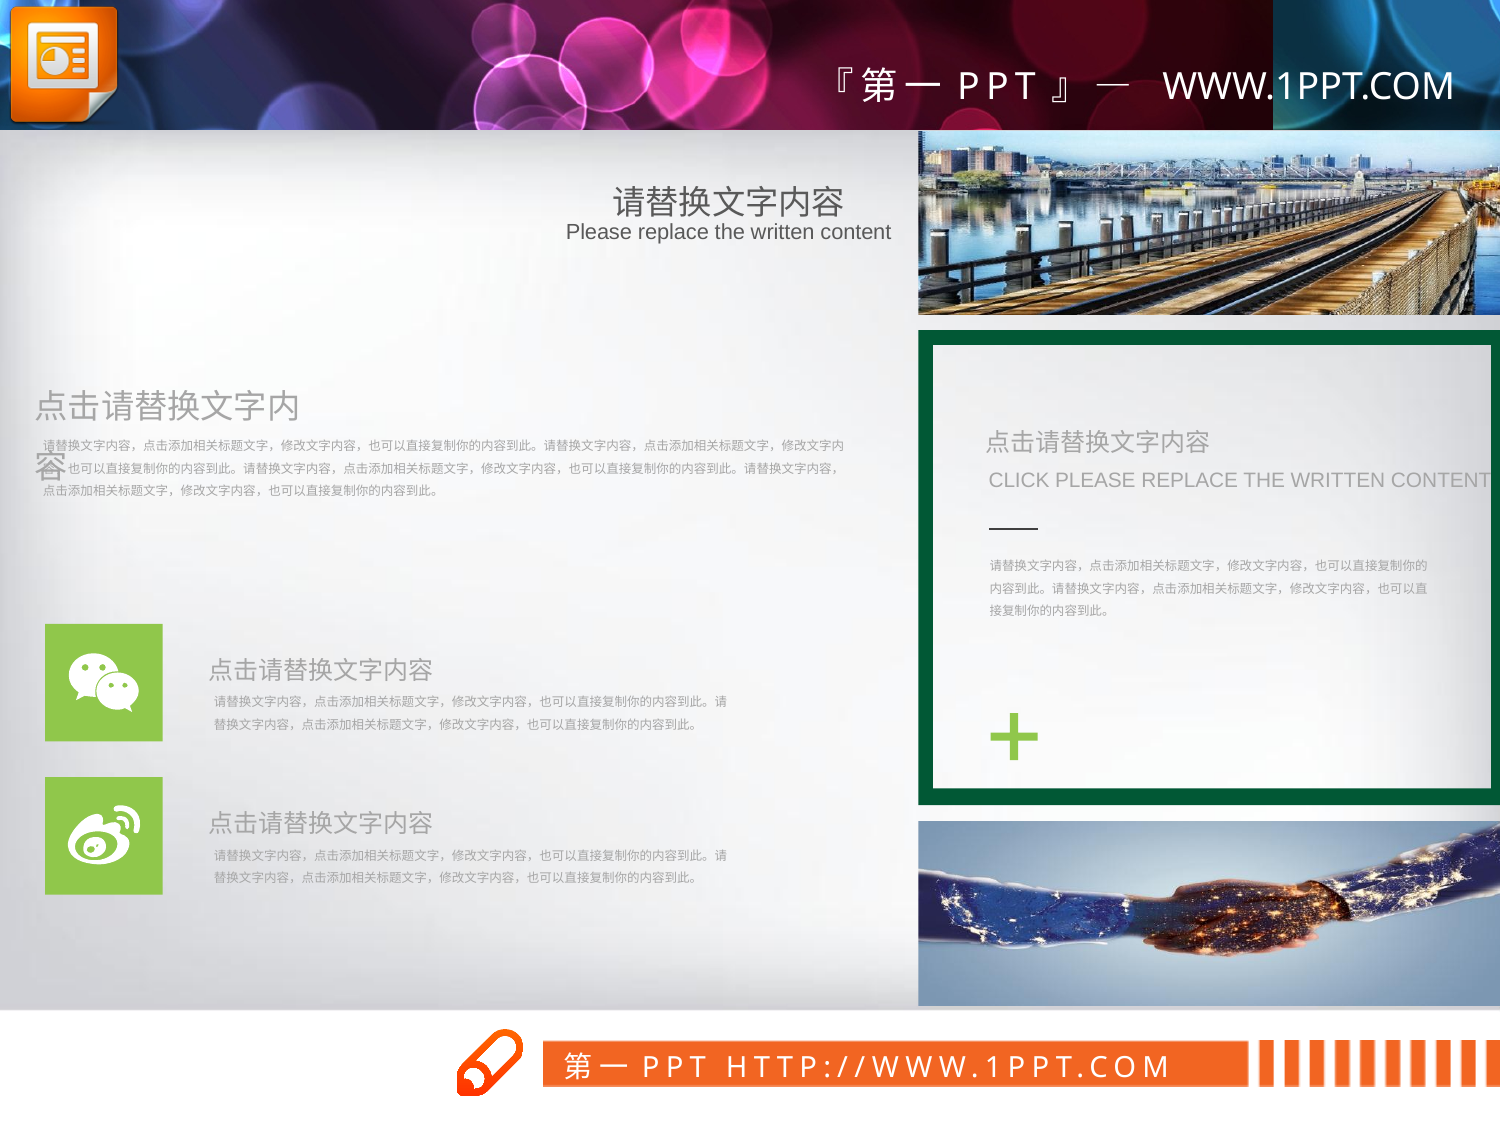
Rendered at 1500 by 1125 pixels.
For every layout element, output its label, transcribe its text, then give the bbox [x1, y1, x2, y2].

text_box 请替换文字内容 [597, 154, 861, 197]
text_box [969, 404, 1500, 627]
text_box Please replace the written content [550, 197, 907, 252]
text_box [918, 330, 1500, 806]
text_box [44, 776, 753, 895]
text_box [918, 131, 1500, 315]
text_box [918, 821, 1500, 1006]
picture [543, 1040, 1500, 1087]
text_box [44, 623, 753, 742]
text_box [19, 357, 861, 507]
picture [933, 345, 1491, 788]
picture [0, 0, 1500, 1012]
text_box [990, 713, 1038, 761]
